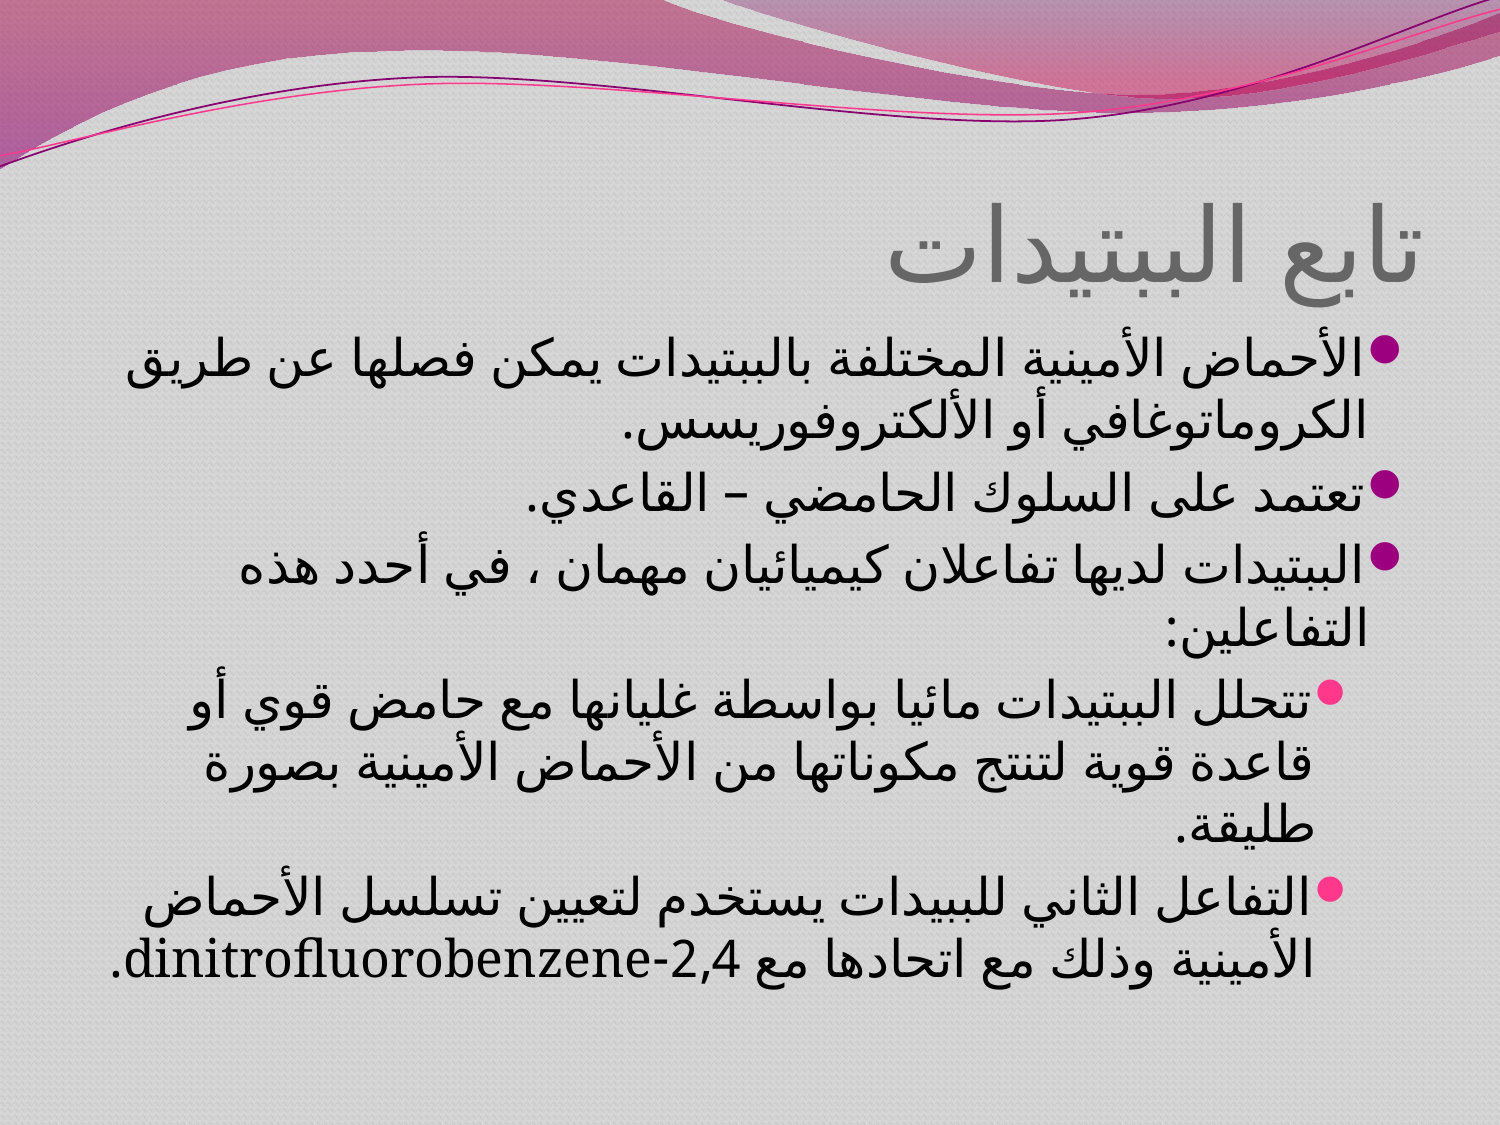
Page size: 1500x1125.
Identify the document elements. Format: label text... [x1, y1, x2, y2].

title تابع الببتيدات [75, 115, 1425, 303]
list الأحماض الأمينية المختلفة بالببتيدات يمكن فصلها عن طريق الكروماتوغافي أو الألكتروفوريسس. تعتمد على السلوك الحامضي – القاعدي. الببتيدات لديها تفاعلان كيميائيان مهمان ، في أحدد هذه التفاعلين: تتحلل الببتيدات مائيا بواسطة غليانها مع حامض قوي أو قاعدة قوية لتنتج مكوناتها من الأحماض الأمينية بصورة طليقة. التفاعل الثاني للببيدات يستخدم لتعيين تسلسل الأحماض الأمينية وذلك مع اتحادها مع 2,4-dinitrofluorobenzene. [75, 317, 1425, 1038]
